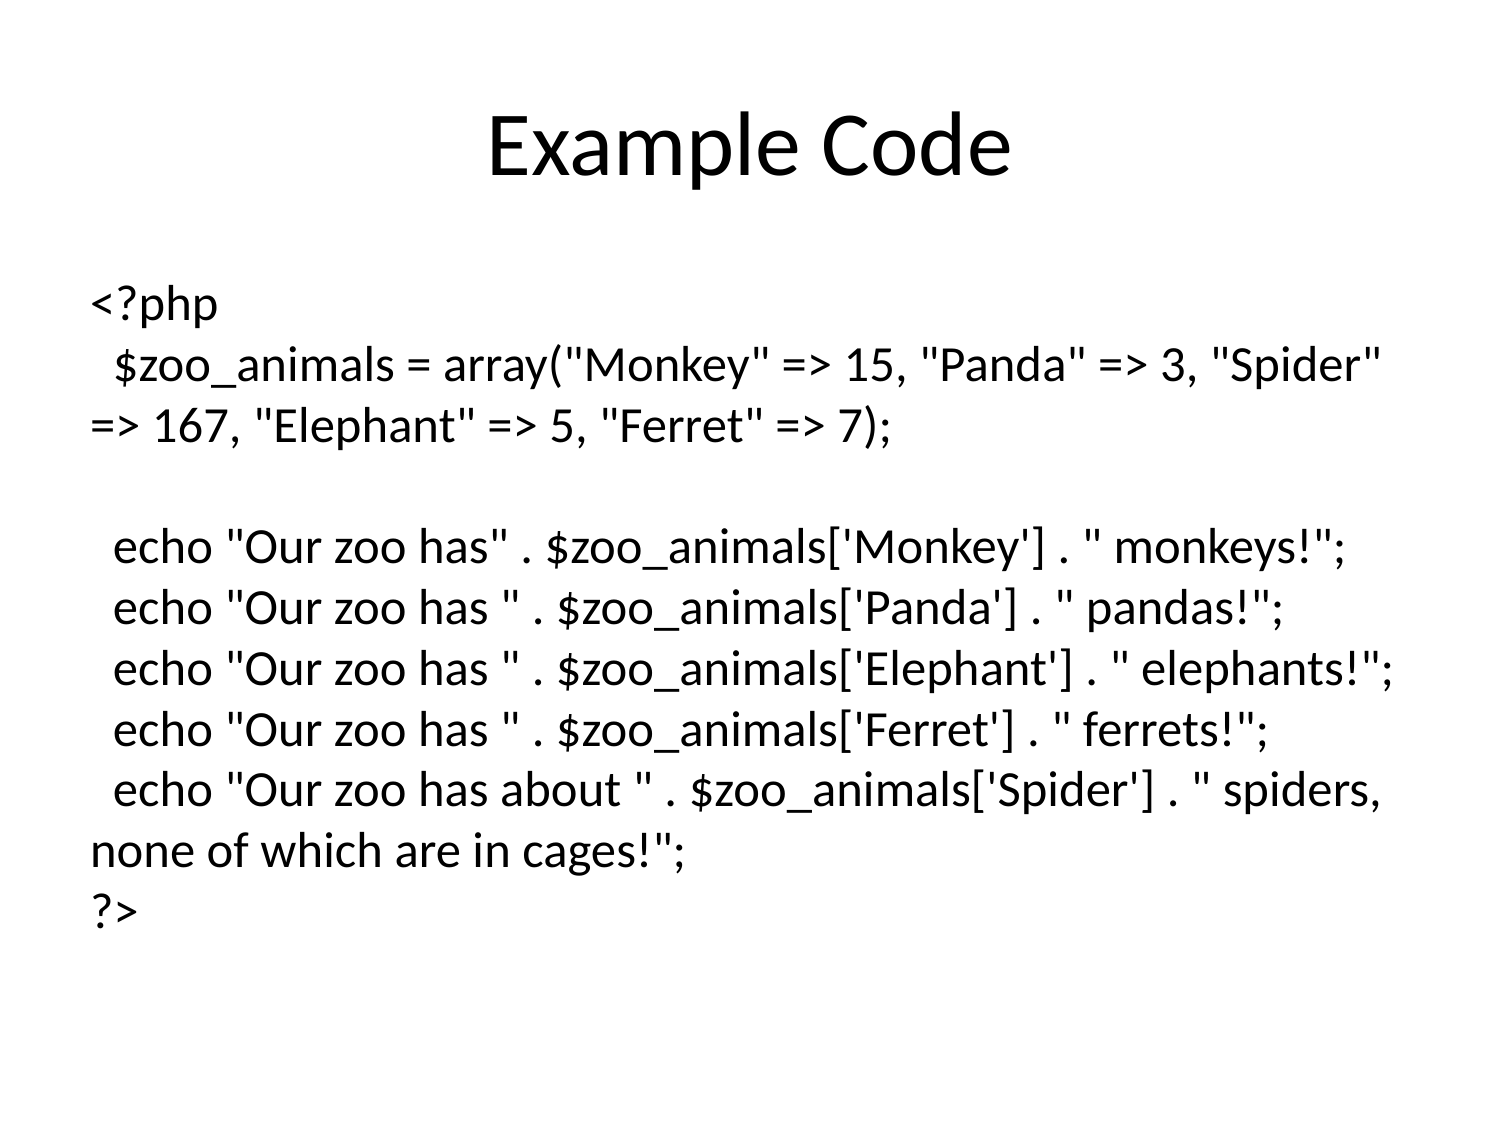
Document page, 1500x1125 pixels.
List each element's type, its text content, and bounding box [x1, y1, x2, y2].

title Example Code [75, 45, 1425, 233]
list <?php $zoo_animals = array("Monkey" => 15, "Panda" => 3, "Spider" => 167, "Elephant" => 5, "Ferret" => 7); echo "Our zoo has" . $zoo_animals['Monkey'] . " monkeys!"; echo "Our zoo has " . $zoo_animals['Panda'] . " pandas!"; echo "Our zoo has " . $zoo_animals['Elephant'] . " elephants!"; echo "Our zoo has " . $zoo_animals['Ferret'] . " ferrets!"; echo "Our zoo has about " . $zoo_animals['Spider'] . " spiders, none of which are in cages!"; ?> [75, 262, 1425, 1005]
